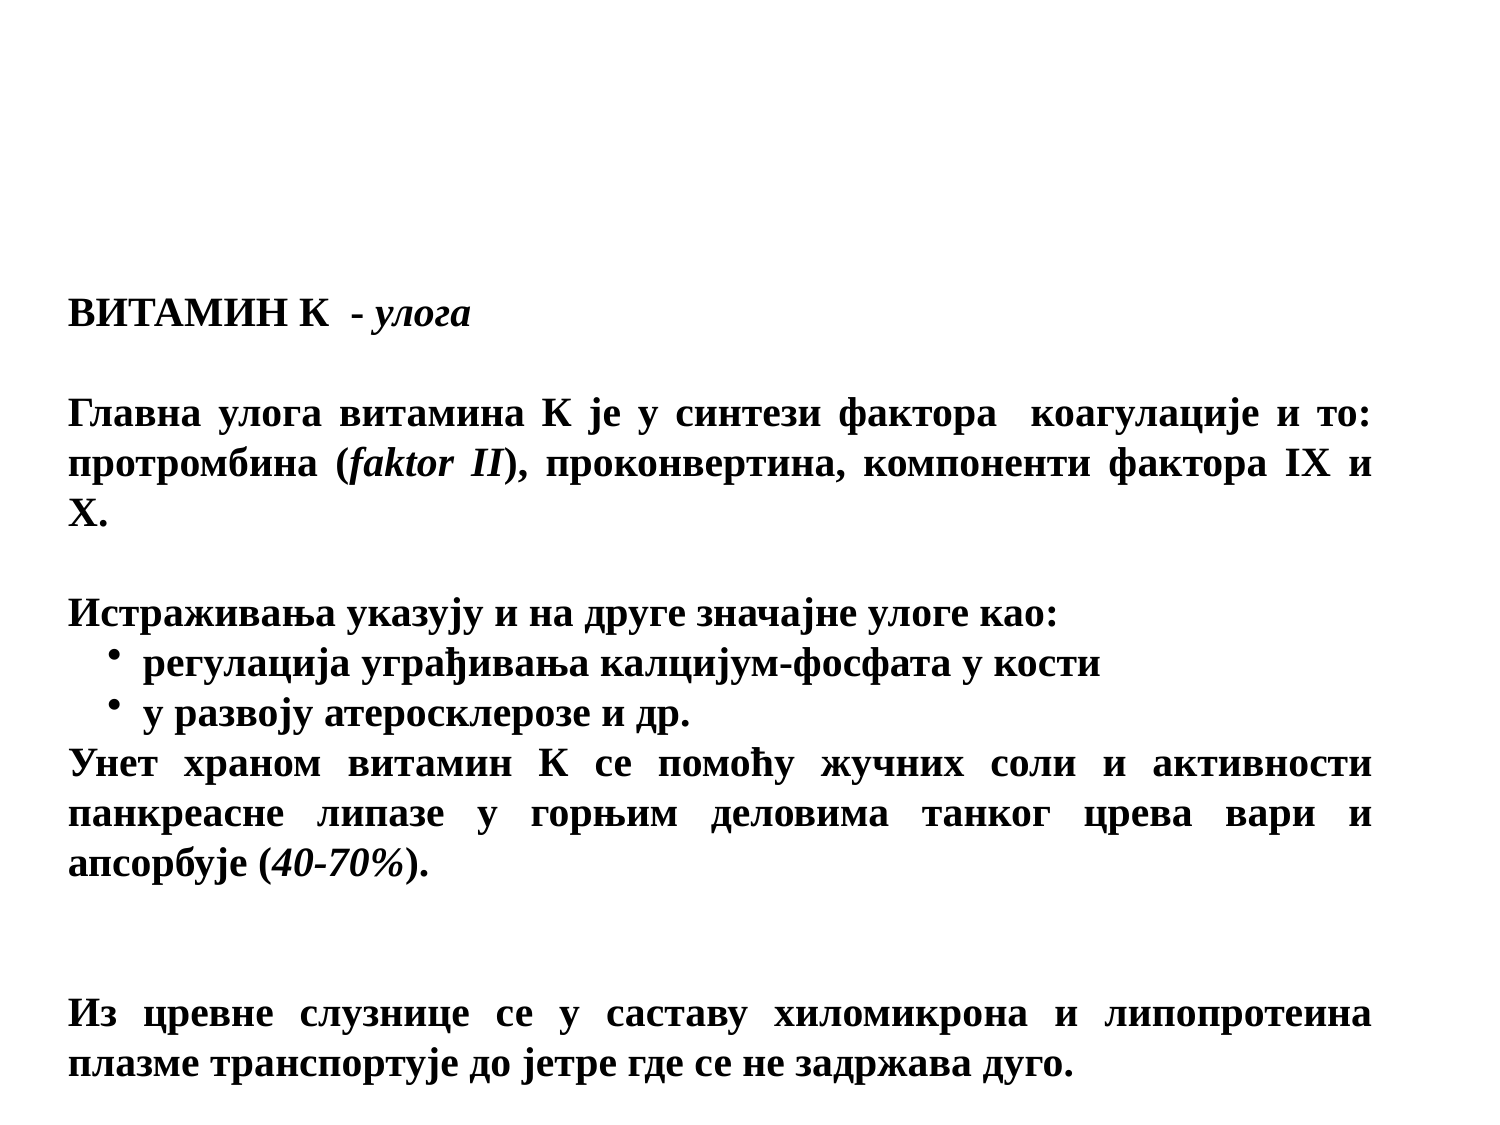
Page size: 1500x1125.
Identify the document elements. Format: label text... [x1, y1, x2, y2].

text_box ВИТАМИН К - улога Главна улога витамина К је у синтези фактора коагулације и то: протромбина (faktor II), проконвертина, компоненти фактора IX и X. Истраживања указују и на друге значајне улоге као: регулација уграђивања калцијум-фосфата у кости у развоју атеросклерозе и др. Унет храном витамин К се помоћу жучних соли и активности панкреасне липазе у горњим деловима танког црева вари и апсорбује (40-70%). Из цревне слузнице се у саставу хиломикрона и липопротеина плазме транспортује до јетре где се не задржава дуго. [53, 277, 1388, 1125]
